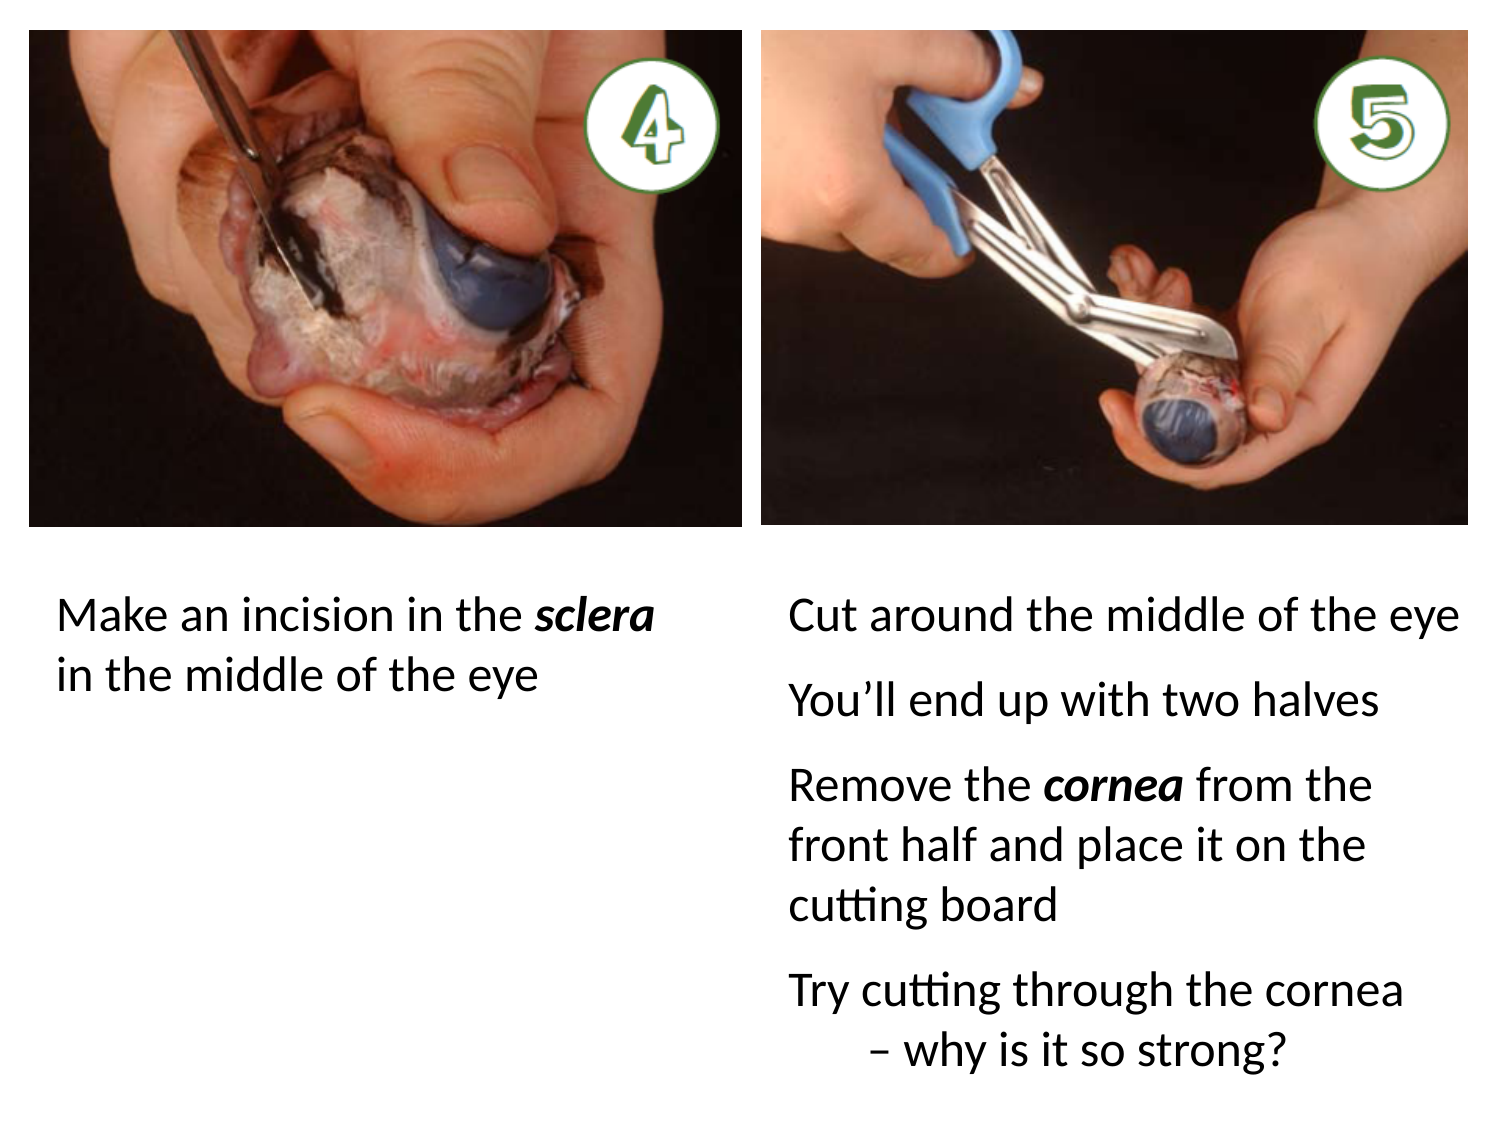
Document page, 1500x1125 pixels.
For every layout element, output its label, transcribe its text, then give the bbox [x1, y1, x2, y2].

picture [29, 30, 743, 527]
picture [761, 30, 1469, 525]
text_box Cut around the middle of the eye You’ll end up with two halves Remove the cornea from the front half and place it on the cutting board Try cutting through the cornea – why is it so strong? [773, 574, 1495, 1059]
text_box Make an incision in the sclera in the middle of the eye [41, 574, 762, 1059]
